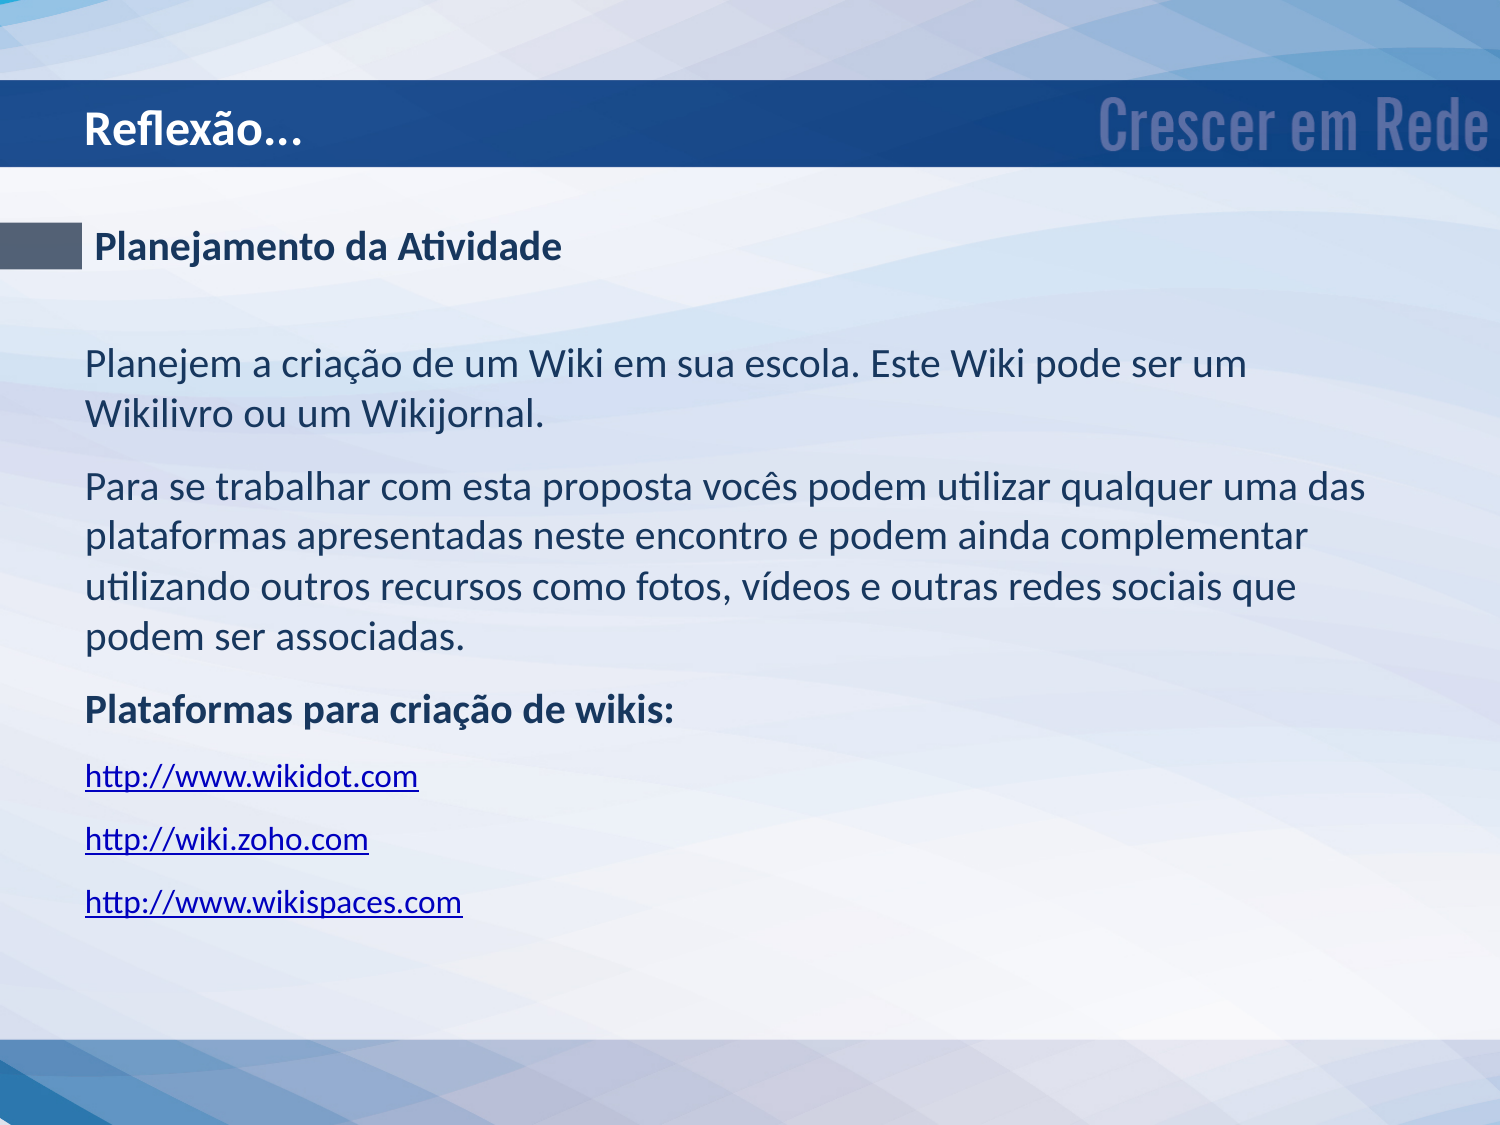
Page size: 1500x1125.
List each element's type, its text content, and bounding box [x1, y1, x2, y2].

text_box Planejamento da Atividade [70, 210, 1418, 276]
text_box Reflexão... [70, 88, 1430, 163]
text_box Planejem a criação de um Wiki em sua escola. Este Wiki pode ser um Wikilivro ou um Wikijornal. Para se trabalhar com esta proposta vocês podem utilizar qualquer uma das plataformas apresentadas neste encontro e podem ainda complementar utilizando outros recursos como fotos, vídeos e outras redes sociais que podem ser associadas. Plataformas para criação de wikis: http://www.wikidot.com http://wiki.zoho.com http://www.wikispaces.com [70, 328, 1407, 1001]
picture [0, 0, 1500, 1125]
text_box [0, 220, 70, 272]
